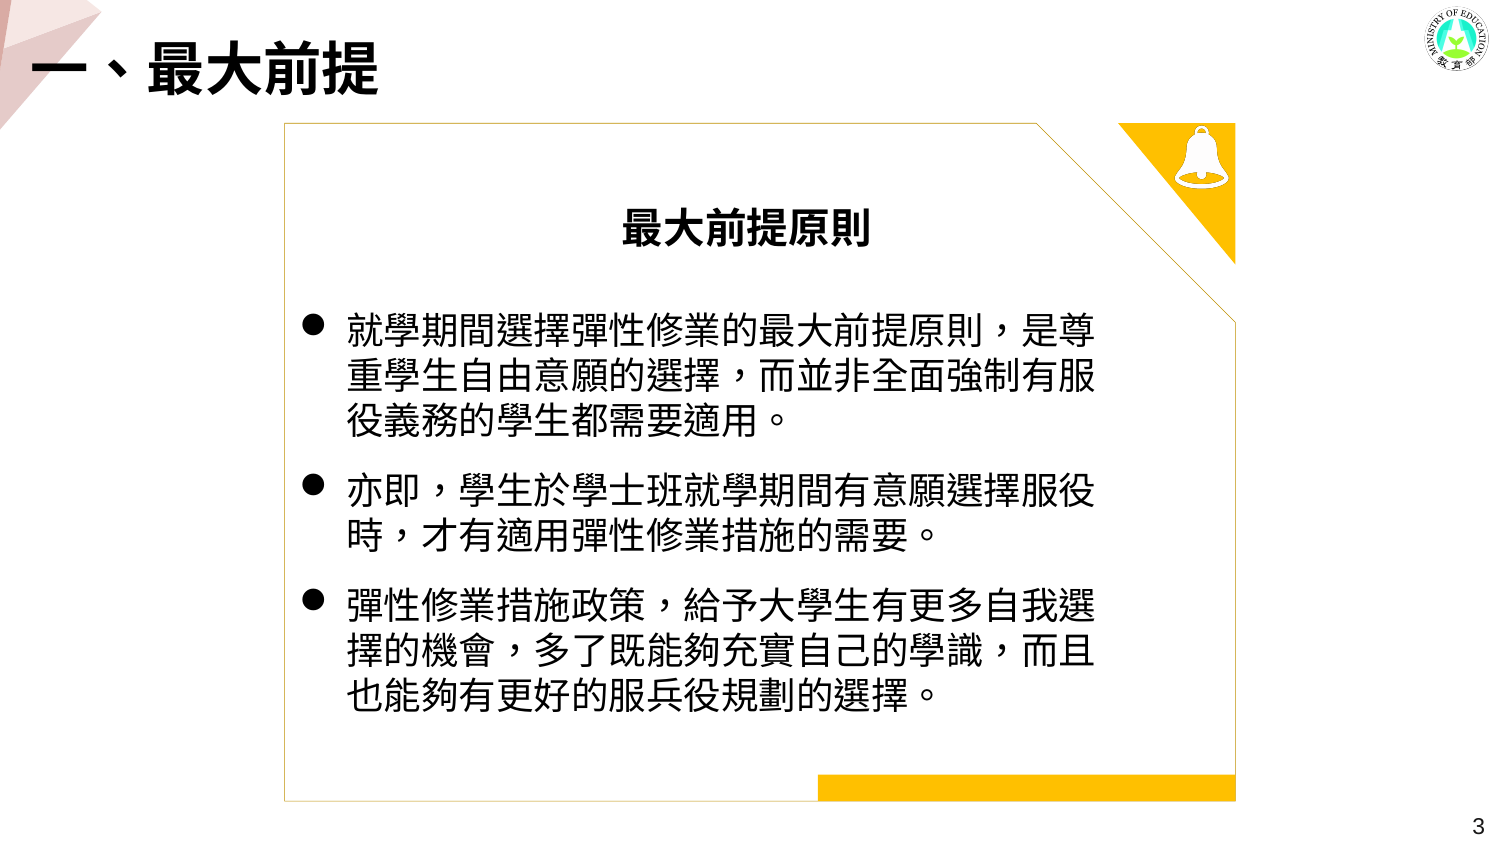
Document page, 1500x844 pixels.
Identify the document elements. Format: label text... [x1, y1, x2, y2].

text_box 就學期間選擇彈性修業的最大前提原則，是尊重學生自由意願的選擇，而並非全面強制有服役義務的學生都需要適用。 亦即，學生於學士班就學期間有意願選擇服役時，才有適用彈性修業措施的需要。 彈性修業措施政策，給予大學生有更多自我選擇的機會，多了既能夠充實自己的學識，而且也能夠有更好的服兵役規劃的選擇。 [283, 122, 1237, 803]
text_box [1118, 123, 1163, 178]
picture [1429, 6, 1489, 61]
title 一、最大前提 [102, 22, 1480, 120]
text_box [0, 0, 102, 130]
text_box [817, 774, 1236, 801]
text_box [1177, 195, 1236, 265]
text_box 最大前提原則 [606, 193, 914, 259]
picture [1163, 119, 1240, 195]
